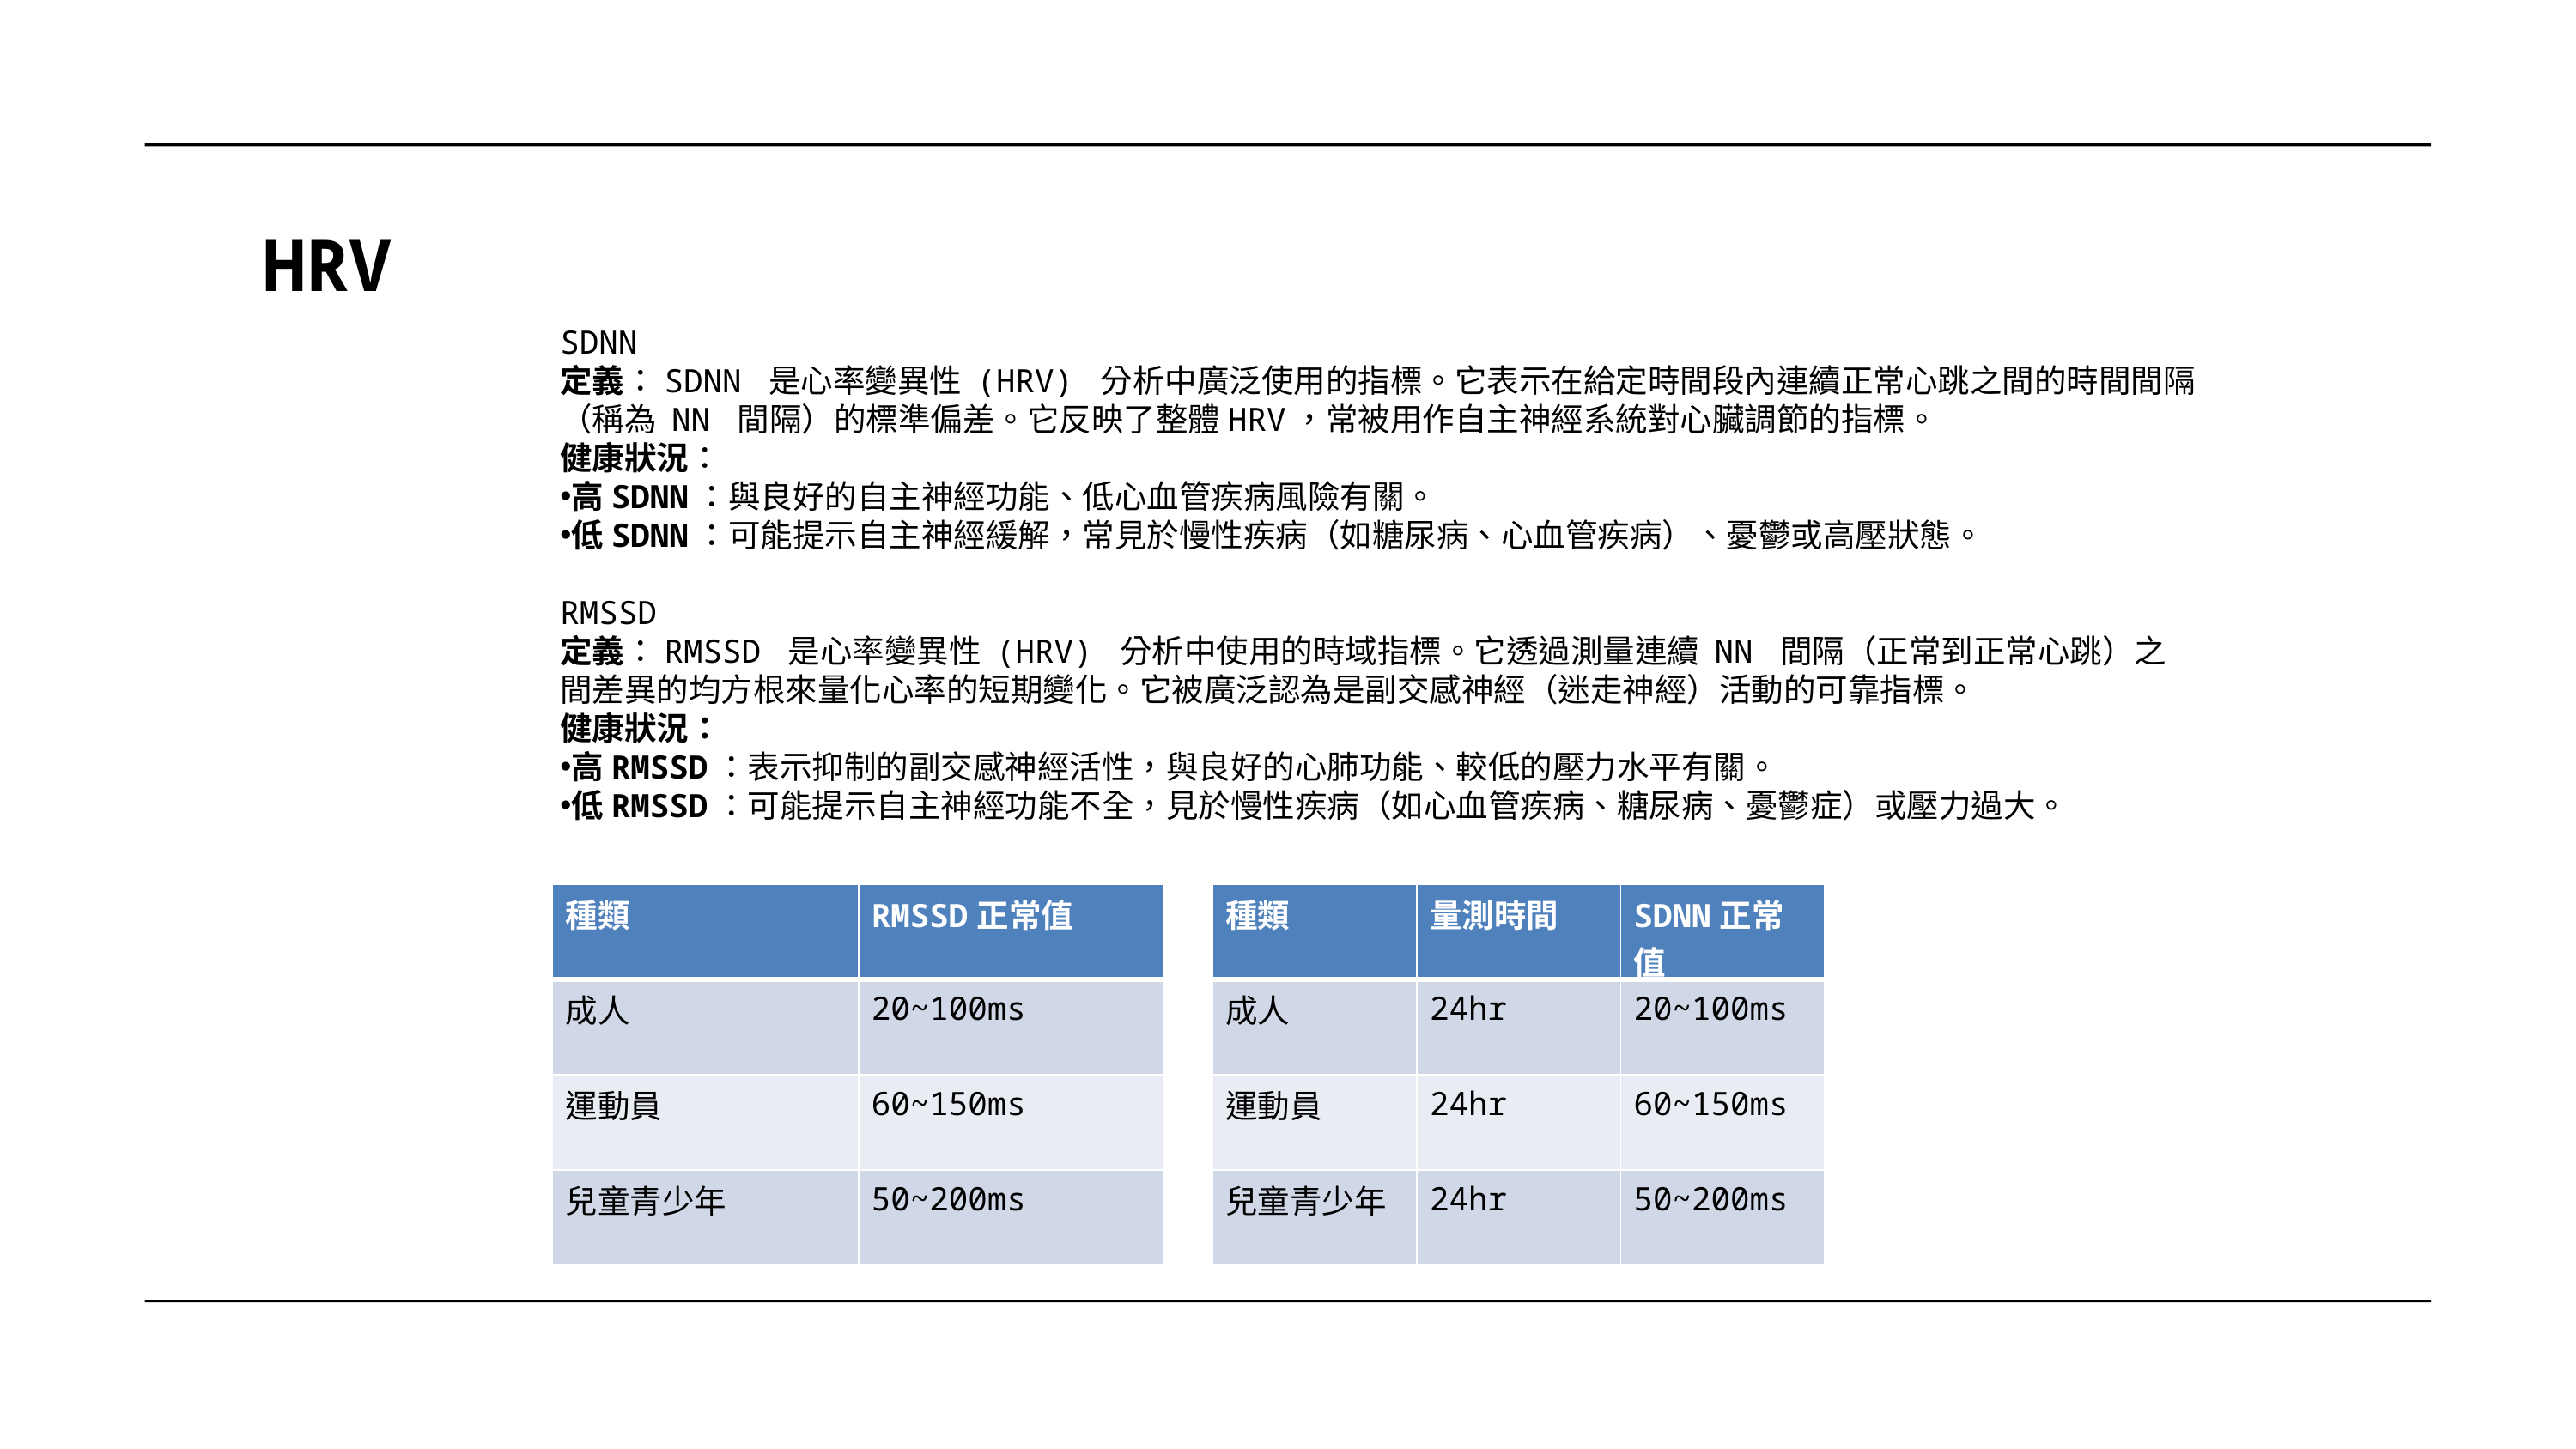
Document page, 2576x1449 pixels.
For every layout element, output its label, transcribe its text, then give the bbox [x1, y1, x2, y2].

table_cell 24hr [1418, 1076, 1620, 1169]
table_cell 成人 [553, 982, 858, 1074]
table_cell 兒童青少年 [553, 1171, 858, 1264]
table_cell 20~100ms [1621, 982, 1824, 1074]
table_cell 20~100ms [860, 982, 1163, 1074]
table_header RMSSD正常值 [860, 885, 1163, 977]
table_cell 60~150ms [860, 1076, 1163, 1169]
table_header 種類 [553, 885, 858, 977]
table_cell 24hr [1418, 982, 1620, 1074]
table_cell 成人 [1213, 982, 1416, 1074]
table_header 量測時間 [1418, 885, 1620, 977]
table_cell 兒童青少年 [1213, 1171, 1416, 1264]
text_box SDNN 定義：SDNN 是心率變異性 (HRV) 分析中廣泛使用的指標。它表示在給定時間段內連續正常心跳之間的時間間隔（稱為 NN 間隔）的標準偏差。它反映了整體HRV，常被用作自主神經系統對心臟調節的指標。 健康狀況： 高SDNN：與良好的自主神經功能、低心血管疾病風險有關。 低SDNN：可能提示自主神經緩解，常見於慢性疾病（如糖尿病、心血管疾病）、憂鬱或高壓狀態。 RMSSD 定義：RMSSD 是心率變異性 (HRV) 分析中使用的時域指標。它透過測量連續 NN 間隔（正常到正常心跳）之間差異的均方根來量化心率的短期變化。它被廣泛認為是副交感神經（迷走神經）活動的可靠指標。 健康狀況： 高RMSSD：表示抑制的副交感神經活性，與良好的心肺功能、較低的壓力水平有關。 低RMSSD：可能提示自主神經功能不全，見於慢性疾病（如心血管疾病、糖尿病、憂鬱症）或壓力過大。 [547, 315, 2211, 870]
table_header 種類 [1213, 885, 1416, 977]
table_cell 50~200ms [1621, 1171, 1824, 1264]
table_cell 運動員 [1213, 1076, 1416, 1169]
text_box HRV [161, 177, 494, 306]
table_header SDNN正常值 [1621, 885, 1824, 977]
table_cell 60~150ms [1621, 1076, 1824, 1169]
table_cell 運動員 [553, 1076, 858, 1169]
table_cell 24hr [1418, 1171, 1620, 1264]
table_cell 50~200ms [860, 1171, 1163, 1264]
